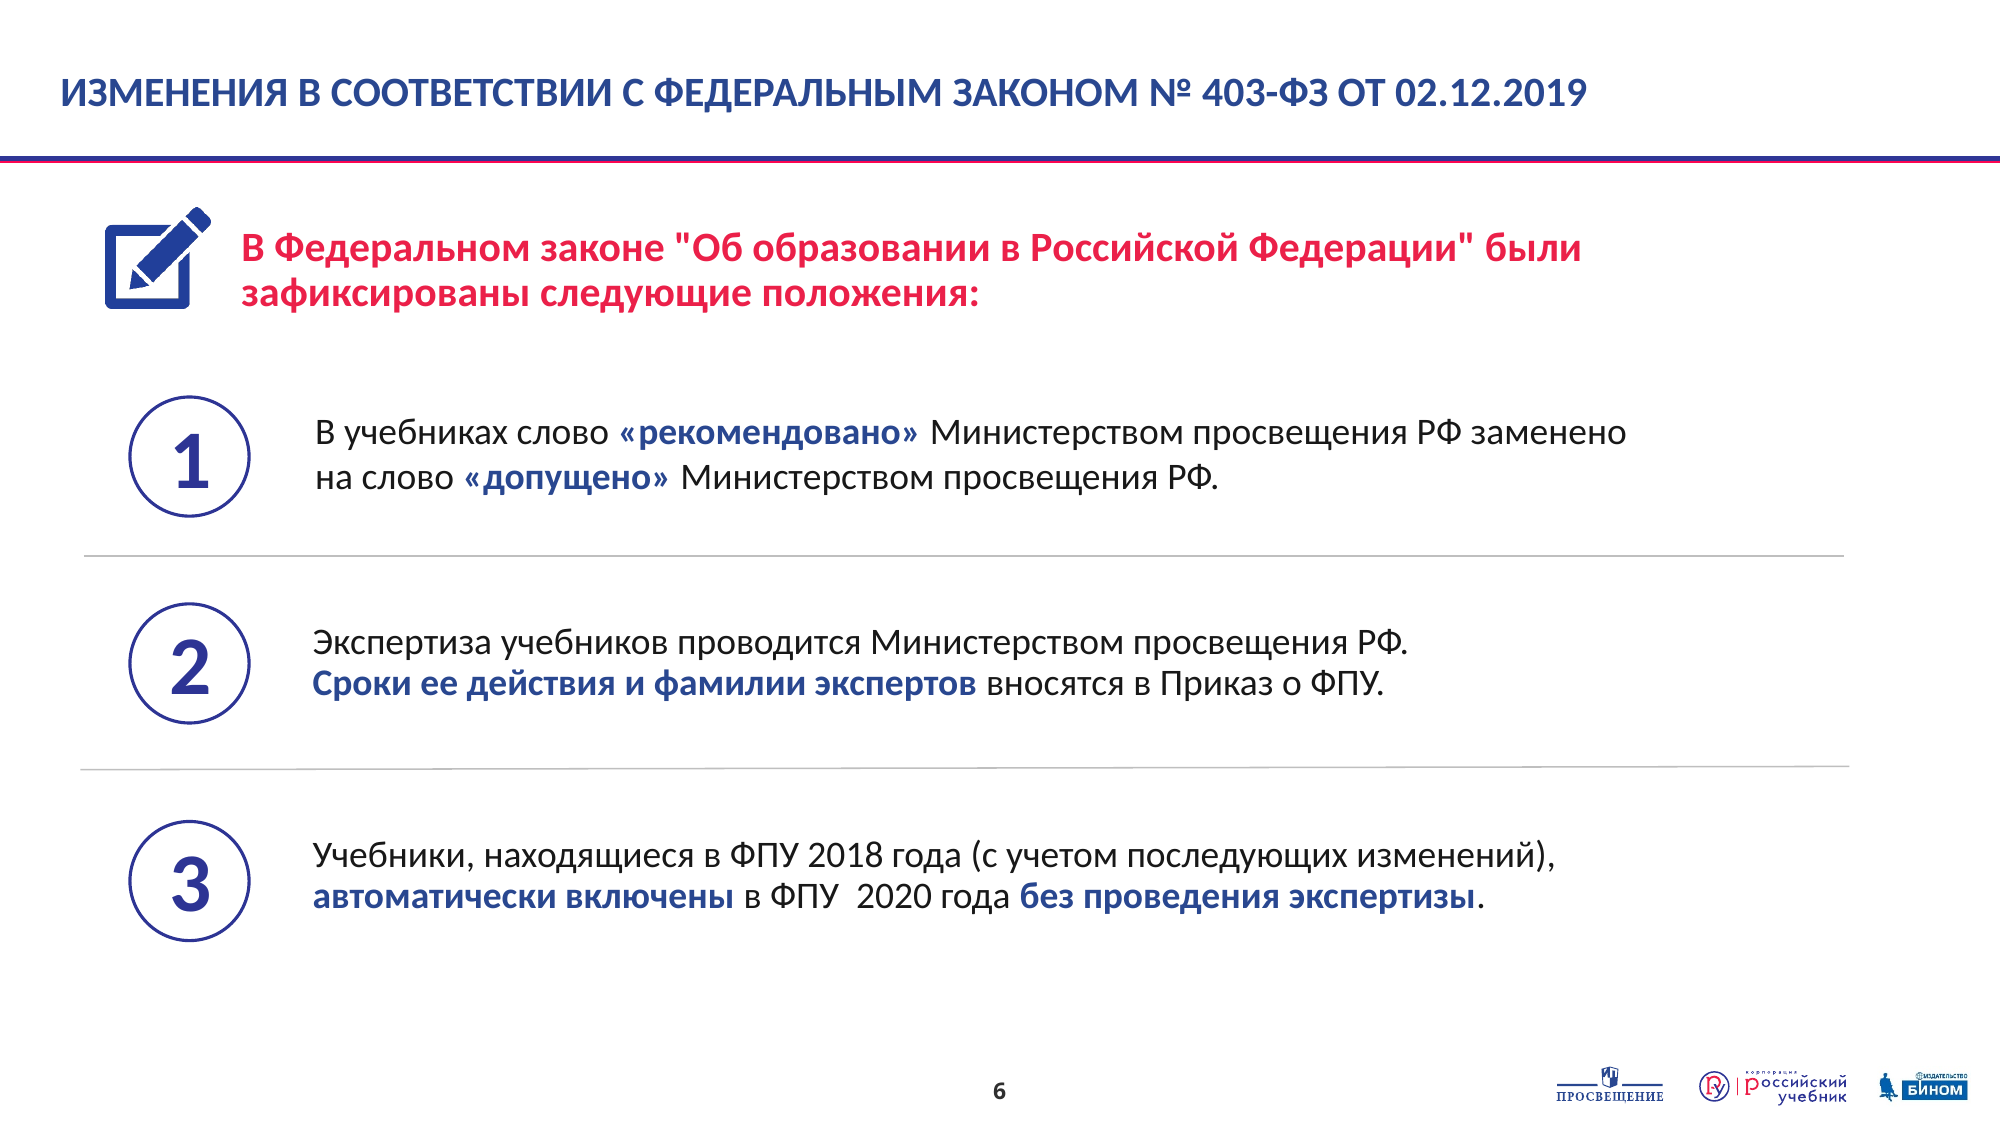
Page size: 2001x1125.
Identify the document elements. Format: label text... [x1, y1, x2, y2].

text_box В Федеральном законе "Об образовании в Российской Федерации" были зафиксированы следующие положения: [239, 229, 1876, 312]
picture [104, 207, 211, 309]
text_box [31, 7, 1970, 159]
text_box [158, 819, 221, 828]
text_box В учебниках слово «рекомендовано» Министерством просвещения РФ заменено на слово «допущено» Министерством просвещения РФ. [315, 406, 1632, 497]
text_box [150, 929, 229, 943]
text_box Учебники, находящиеся в ФПУ 2018 года (с учетом последующих изменений), автоматически включены в ФПУ 2020 года без проведения экспертизы. [297, 827, 1677, 924]
text_box 1 [121, 405, 259, 506]
text_box [158, 601, 221, 610]
text_box [150, 711, 229, 726]
text_box [155, 394, 224, 405]
picture [1877, 1066, 1971, 1107]
text_box ИЗМЕНЕНИЯ В СООТВЕТСТВИИ С ФЕДЕРАЛЬНЫМ ЗАКОНОМ № 403-ФЗ ОТ 02.12.2019 [45, 57, 2000, 122]
text_box 2 [121, 610, 259, 711]
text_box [79, 766, 1850, 770]
text_box 3 [121, 828, 259, 929]
text_box [152, 506, 227, 519]
text_box Экспертиза учебников проводится Министерством просвещения РФ. Сроки ее действия и фамилии экспертов вносятся в Приказ о ФПУ. [297, 614, 1677, 711]
